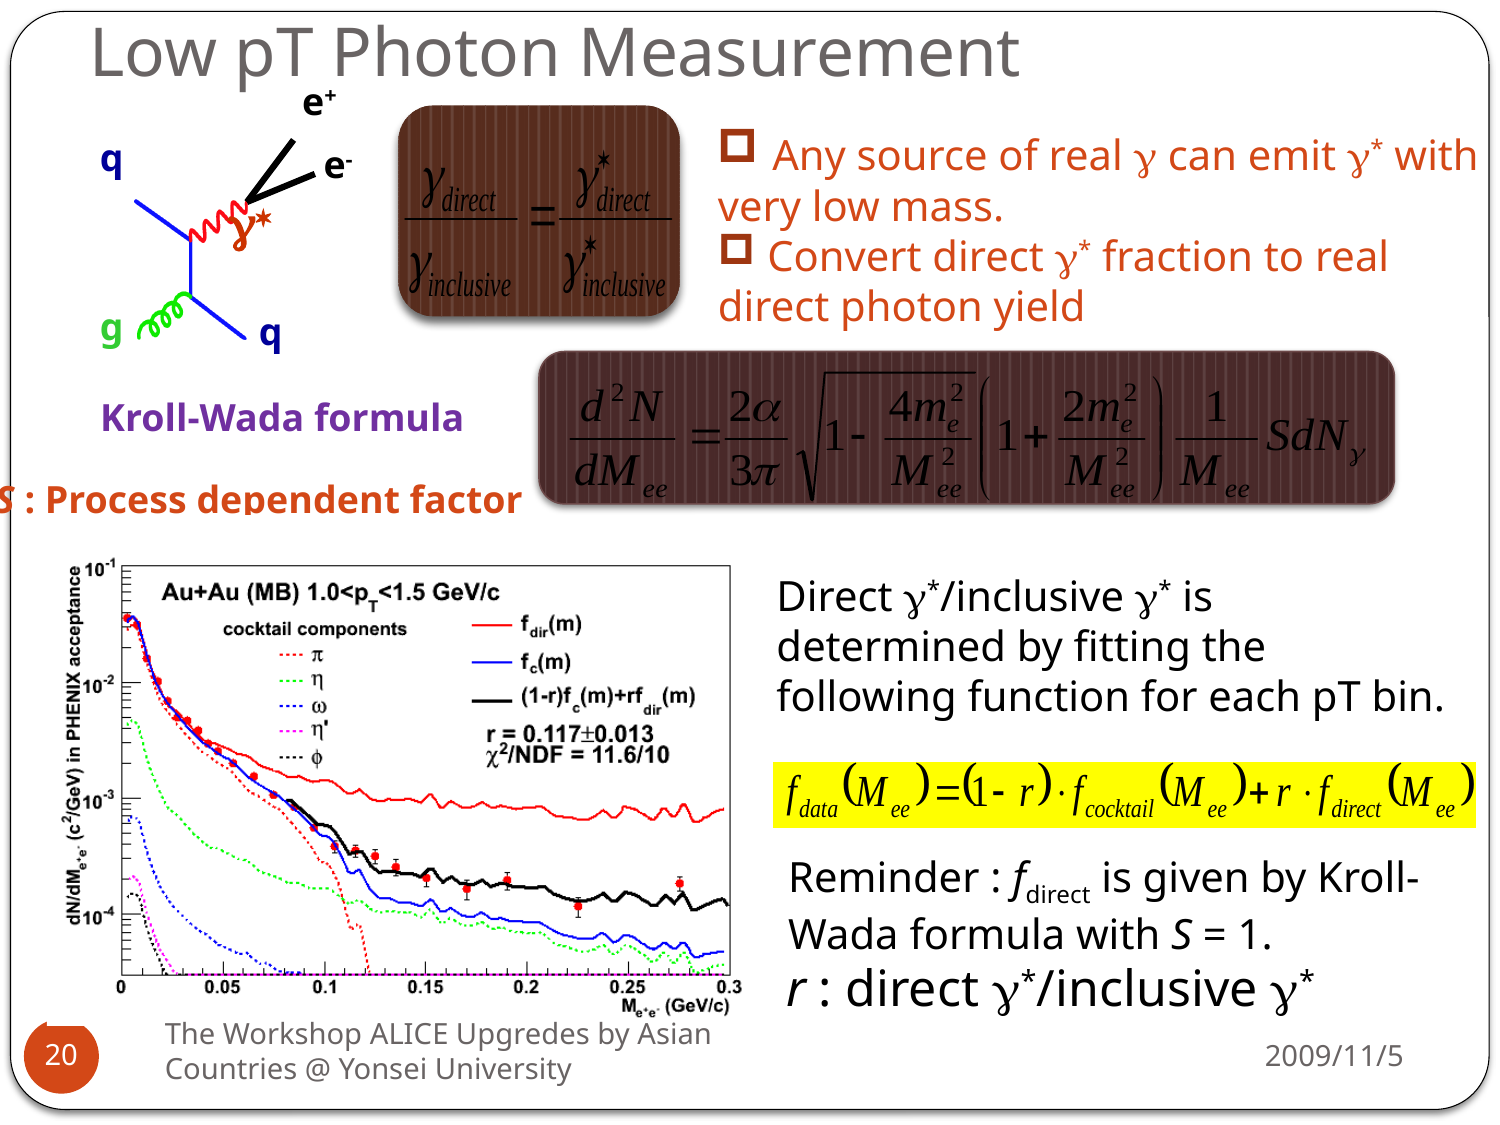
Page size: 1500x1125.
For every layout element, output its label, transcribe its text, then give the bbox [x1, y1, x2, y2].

title Low pT Photon Measurement [75, 1, 1425, 106]
picture [46, 515, 760, 1027]
text_box r : direct g*/inclusive g* [771, 949, 1330, 1024]
text_box Any source of real g can emit g* with very low mass. Convert direct g* fraction to real direct photon yield [703, 117, 1500, 337]
text_box [406, 106, 677, 126]
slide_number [1012, 1015, 1419, 1094]
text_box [398, 128, 680, 310]
text_box [538, 350, 1396, 504]
text_box Reminder : fdirect is given by Kroll-Wada formula with S = 1. [773, 843, 1500, 966]
footer The Workshop ALICE Upgredes by Asian Countries @ Yonsei University [150, 1012, 800, 1088]
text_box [46, 70, 399, 399]
slide_number 20 [23, 1025, 99, 1094]
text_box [562, 363, 1372, 512]
text_box Direct g*/inclusive g* is determined by fitting the following function for each pT bin. [763, 562, 1465, 728]
text_box S : Process dependent factor [0, 468, 539, 529]
text_box Kroll-Wada formula [85, 386, 480, 447]
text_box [773, 761, 1477, 829]
